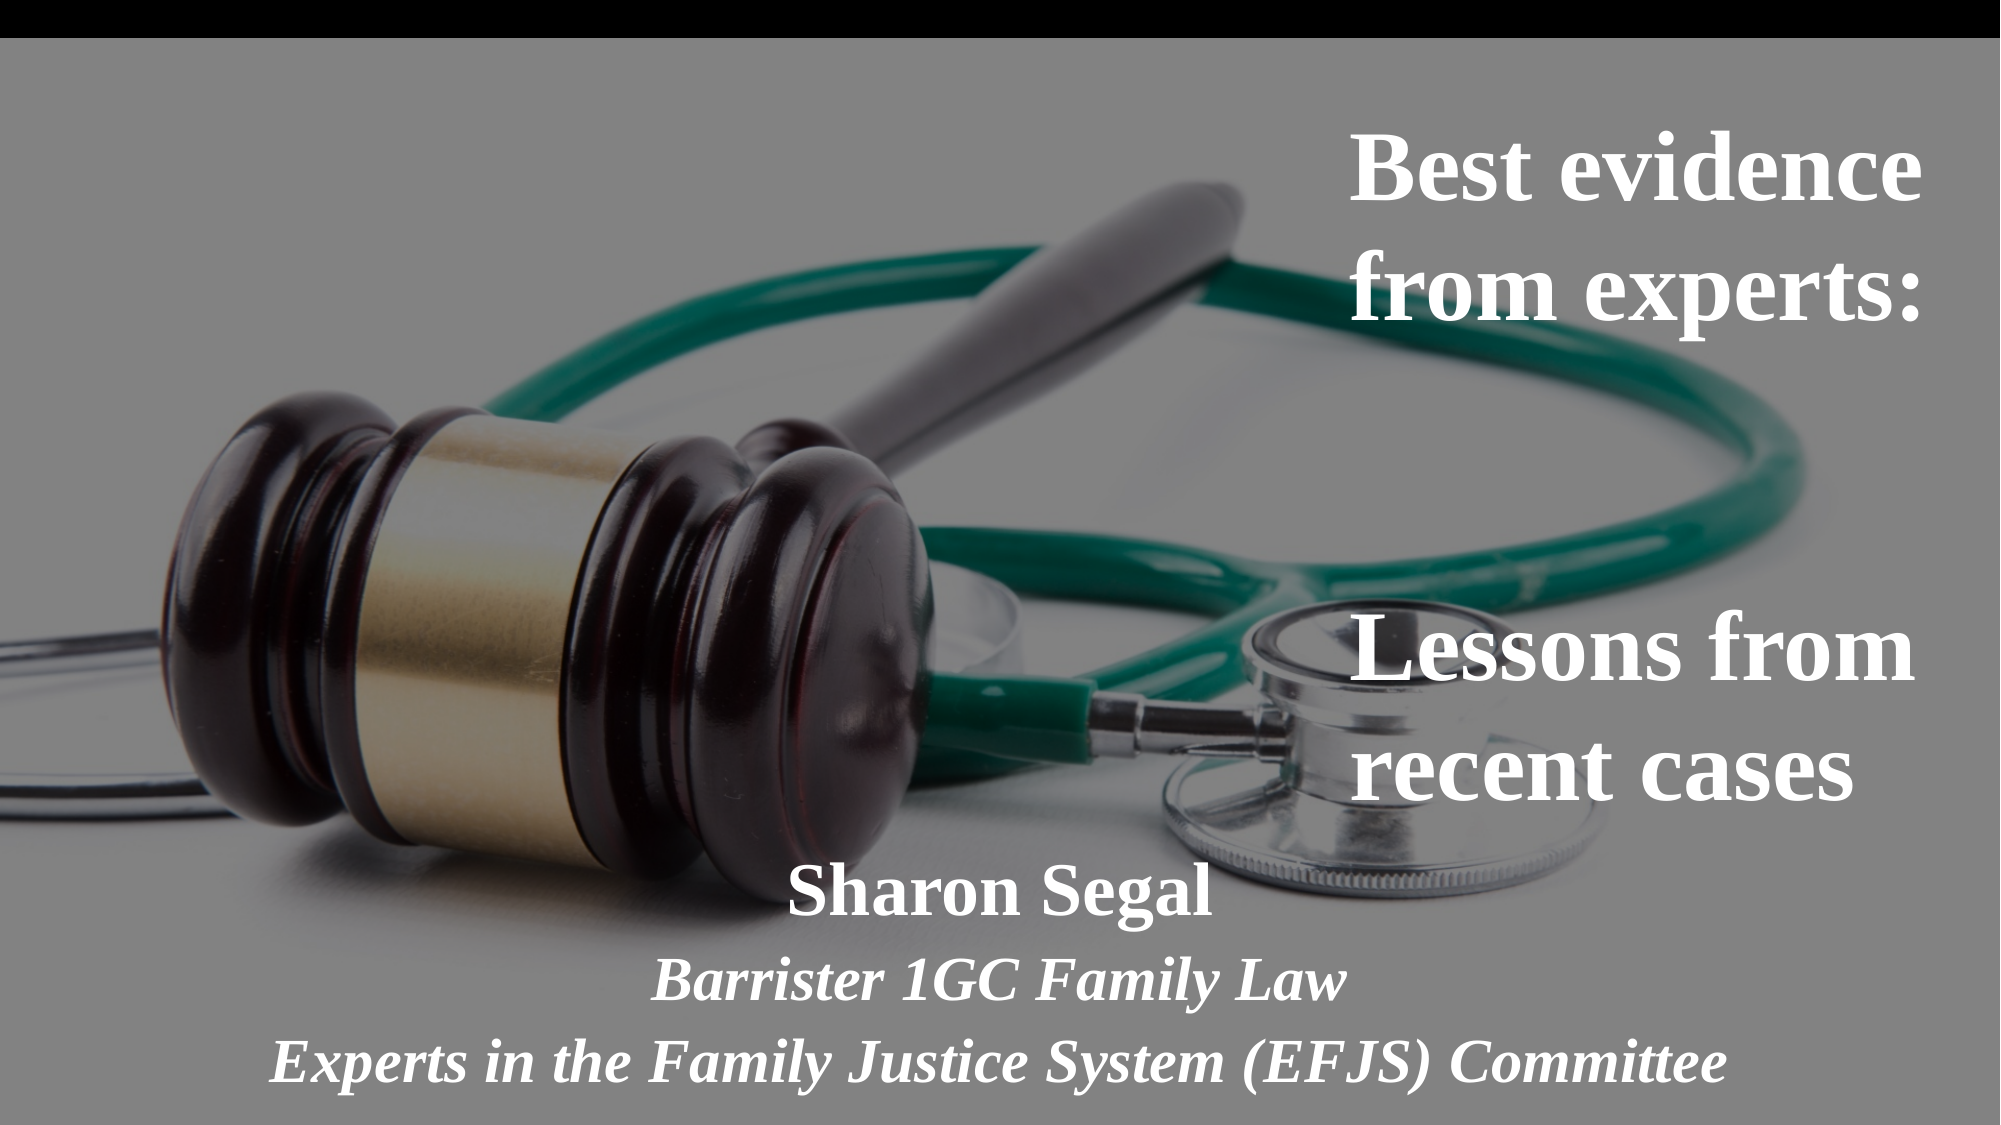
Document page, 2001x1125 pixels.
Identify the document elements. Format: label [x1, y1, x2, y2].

text_box [0, 0, 2000, 38]
picture [0, 38, 2000, 1125]
